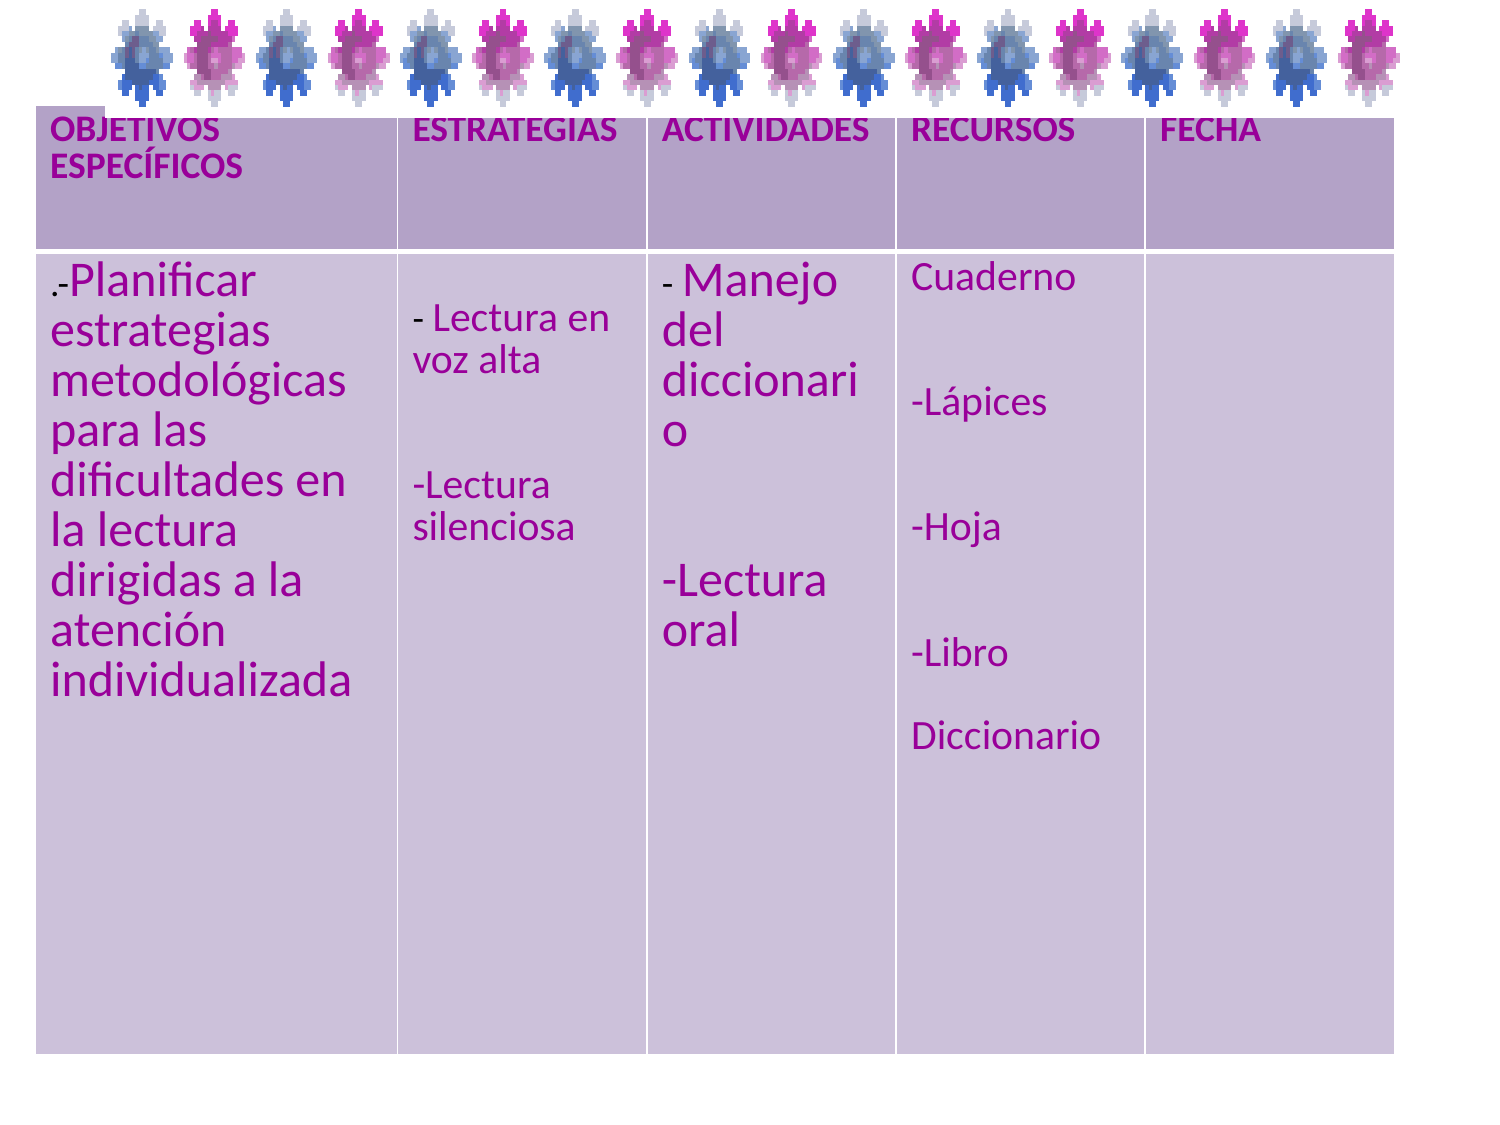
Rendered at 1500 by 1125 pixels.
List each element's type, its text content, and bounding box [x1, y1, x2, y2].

table_cell .-Planificar estrategias metodológicas para las dificultades en la lectura dirigidas a la atención individualizada [36, 254, 397, 1054]
table_header ESTRATEGIAS [398, 126, 646, 249]
table_header ACTIVIDADES [648, 126, 895, 249]
table_cell - Manejo del diccionario -Lectura oral [648, 254, 895, 1054]
table_header FECHA [1146, 126, 1394, 249]
table_cell [1146, 254, 1394, 1054]
table_cell Cuaderno -Lápices -Hoja -Libro Diccionario [897, 254, 1144, 1054]
table_cell - Lectura en voz alta -Lectura silenciosa [398, 254, 646, 1054]
table_header RECURSOS [897, 126, 1144, 249]
picture [105, 0, 1407, 118]
table_header OBJETIVOS ESPECÍFICOS [36, 106, 397, 249]
